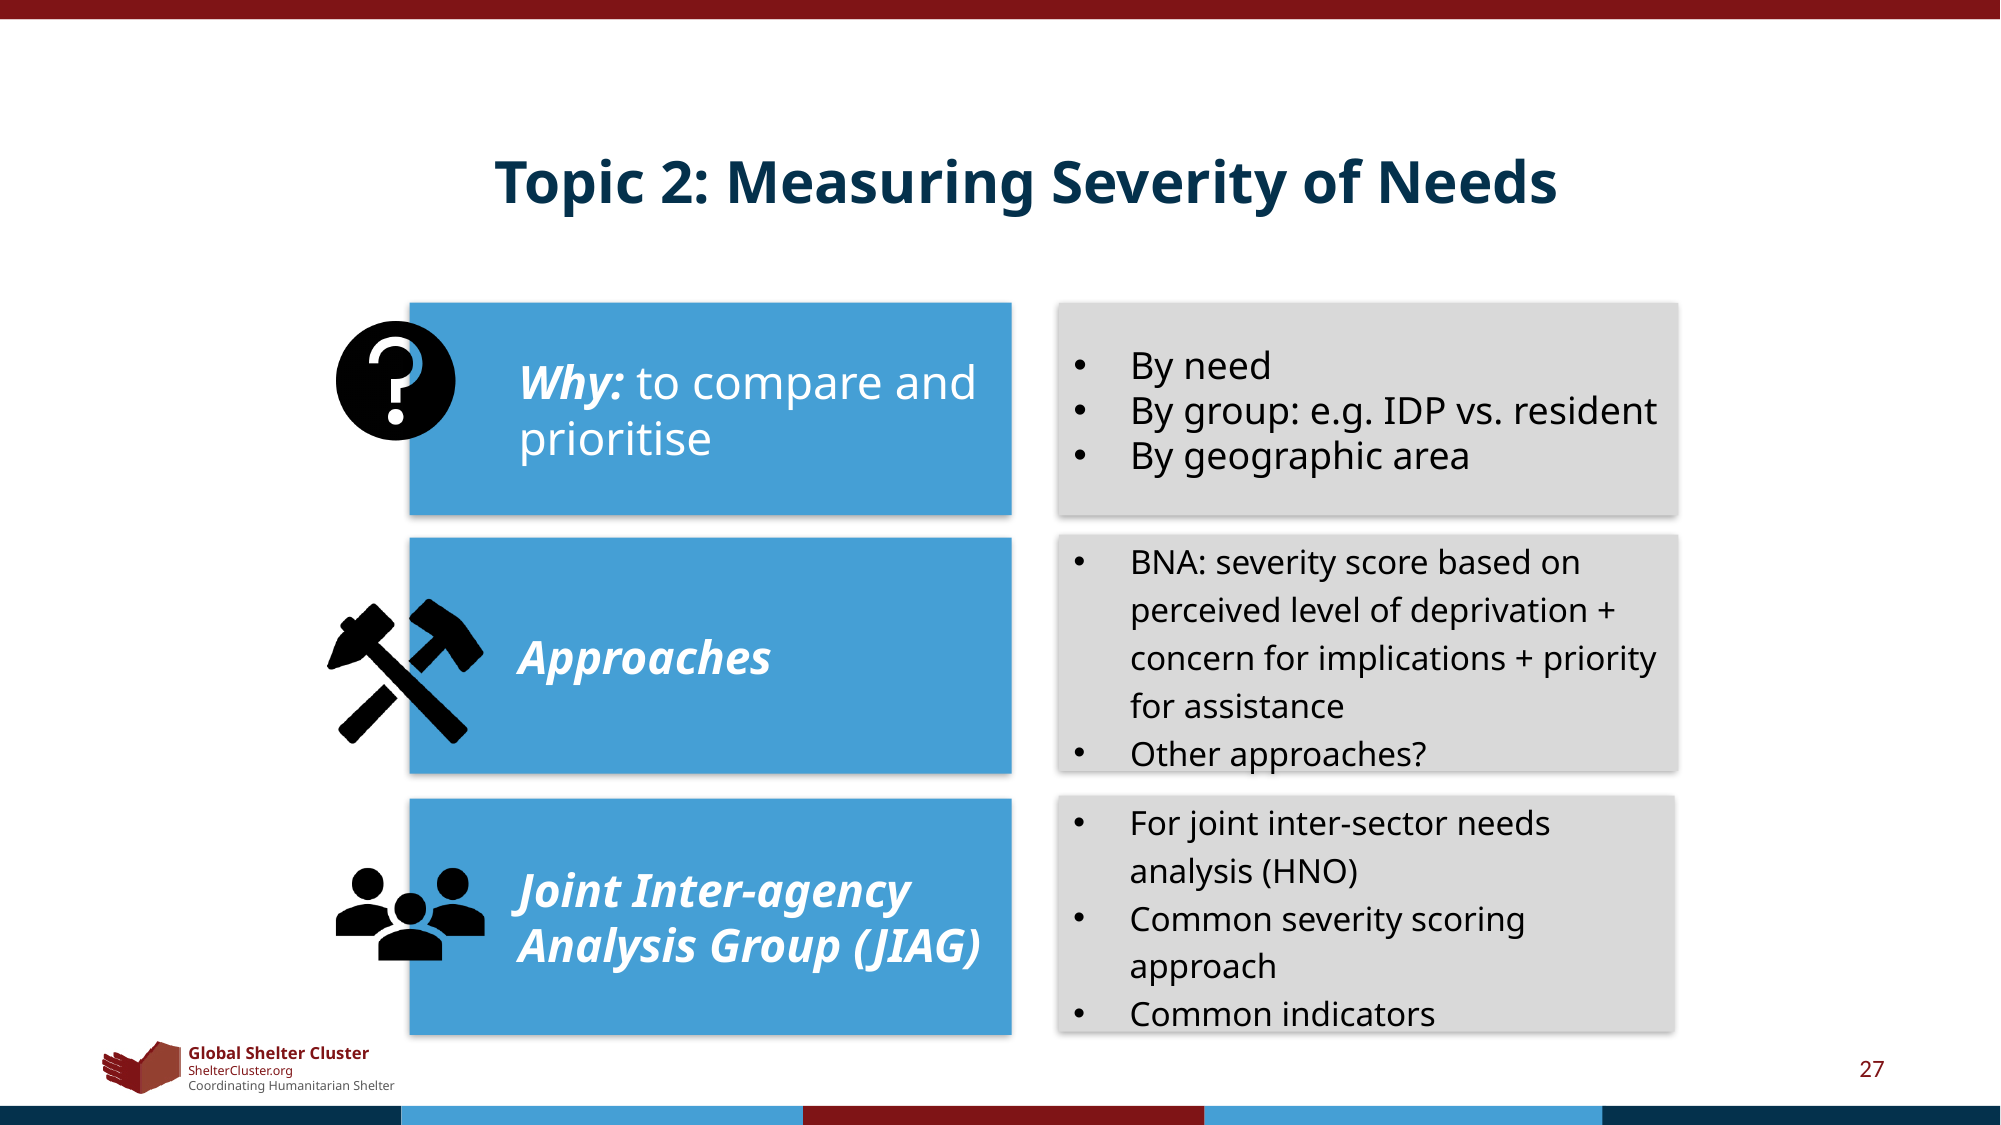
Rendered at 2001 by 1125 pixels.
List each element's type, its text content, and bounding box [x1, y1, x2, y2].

text_box Topic 2: Measuring Severity of Needs [111, 0, 1942, 315]
text_box BNA: severity score based on perceived level of deprivation + concern for implications + priority for assistance Other approaches? [1058, 534, 1679, 772]
text_box For joint inter-sector needs analysis (HNO) Common severity scoring approach Common indicators [1058, 795, 1675, 1032]
picture [319, 586, 490, 757]
text_box By need By group: e.g. IDP vs. resident By geographic area [1058, 315, 1679, 516]
text_box Joint Inter-agency Analysis Group (JIAG) [409, 798, 1012, 1036]
slide_number 27 [1433, 1037, 1900, 1098]
picture [324, 828, 495, 999]
text_box Approaches [409, 537, 1012, 774]
picture [319, 305, 471, 457]
text_box Why: to compare and prioritise [409, 315, 1012, 516]
picture [102, 1041, 181, 1094]
